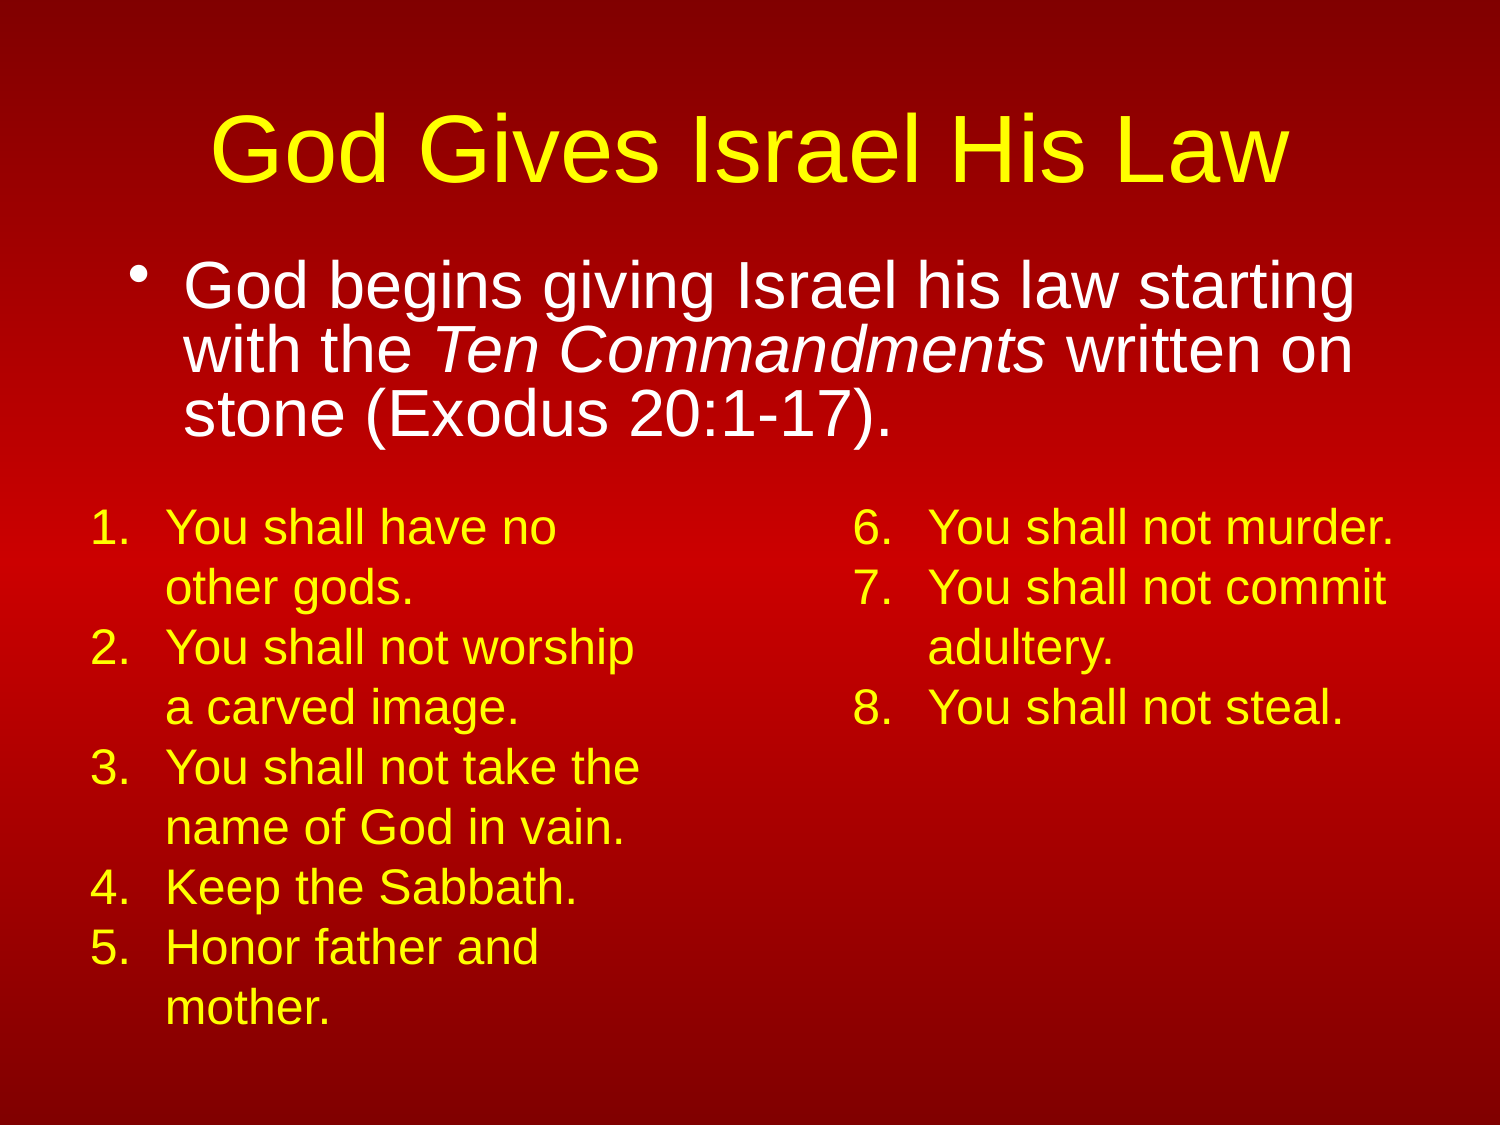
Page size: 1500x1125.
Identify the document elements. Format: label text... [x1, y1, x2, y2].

text_box You shall not murder. You shall not commit adultery. You shall not steal. [837, 487, 1450, 743]
title God Gives Israel His Law [37, 50, 1463, 238]
text_box You shall have no other gods. You shall not worship a carved image. You shall not take the name of God in vain. Keep the Sabbath. Honor father and mother. [74, 487, 688, 1043]
list God begins giving Israel his law starting with the Ten Commandments written on stone (Exodus 20:1-17). [112, 249, 1438, 463]
